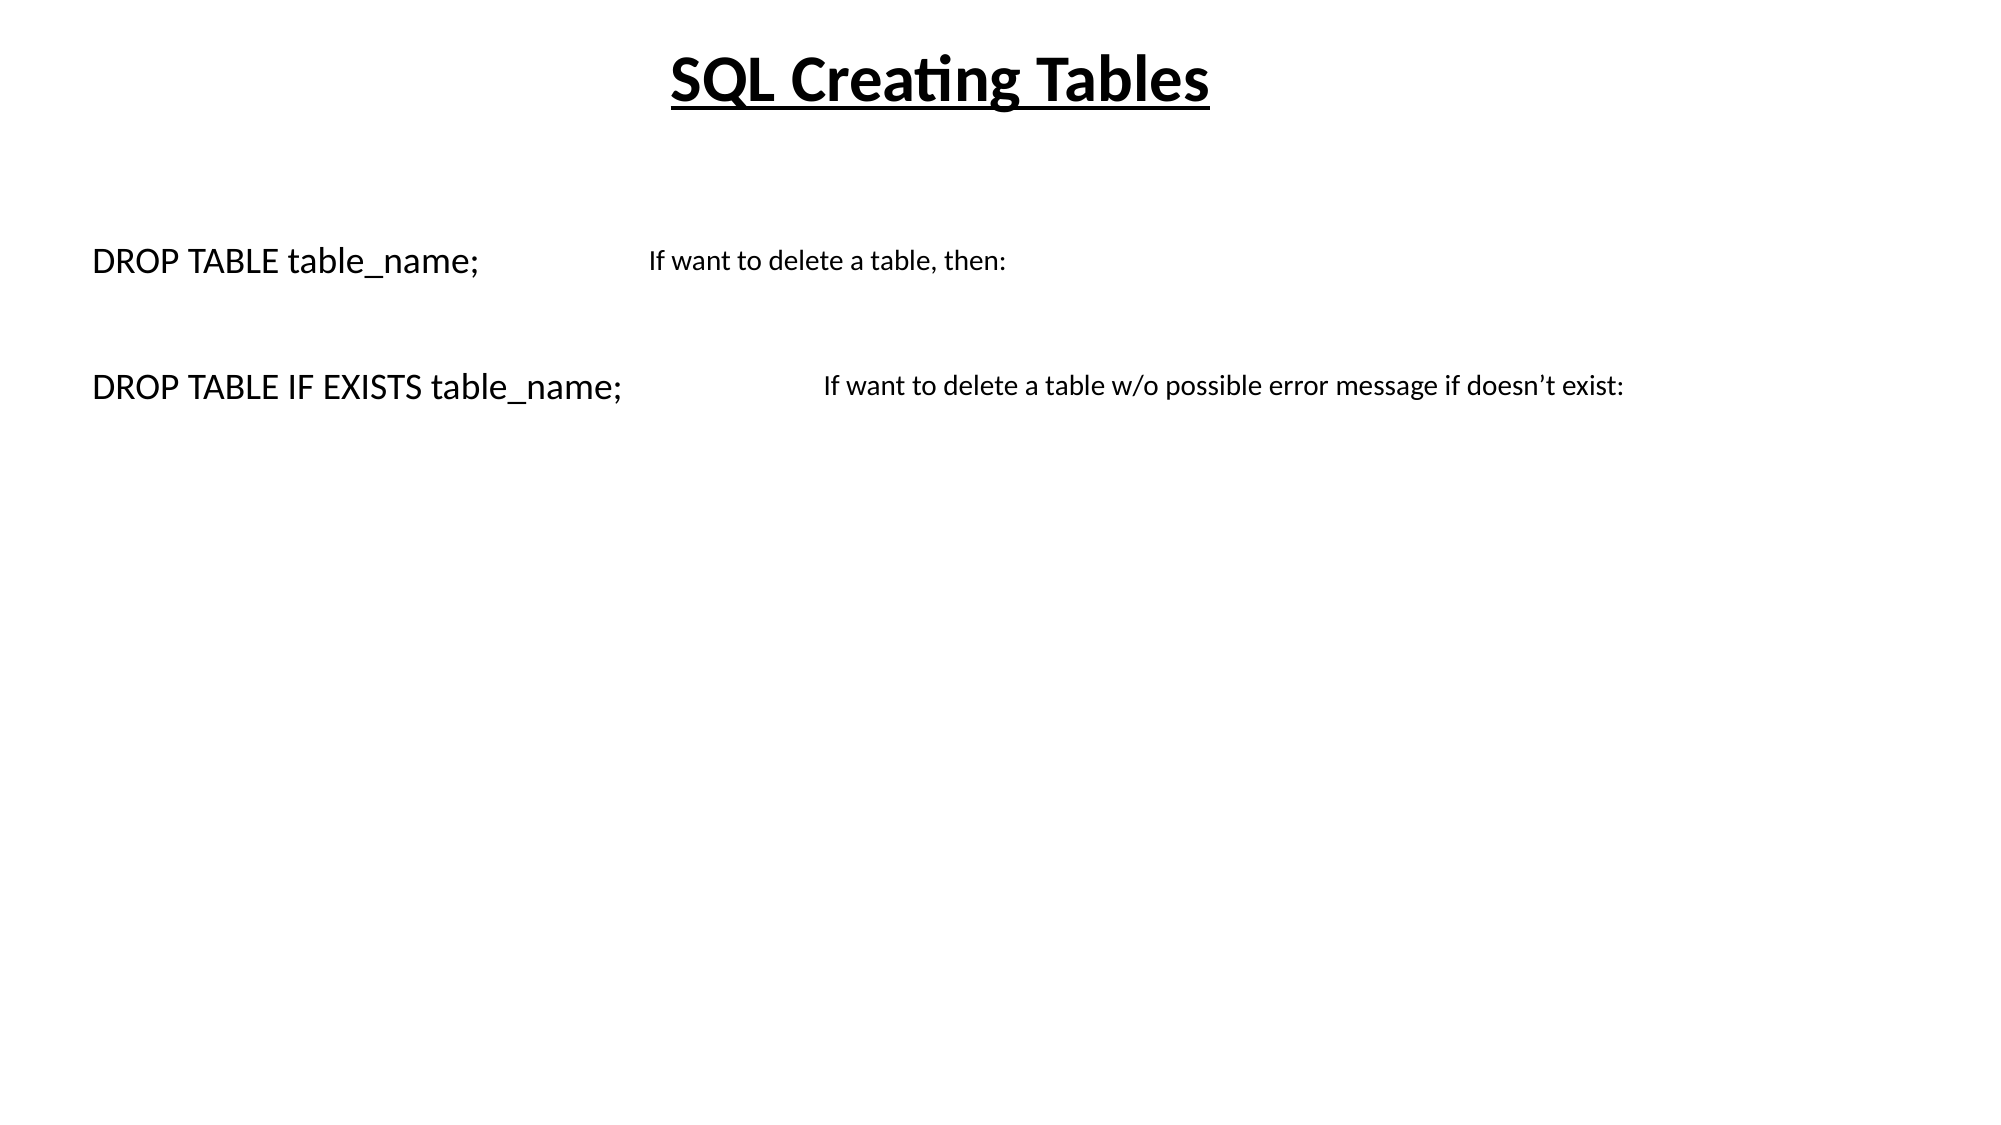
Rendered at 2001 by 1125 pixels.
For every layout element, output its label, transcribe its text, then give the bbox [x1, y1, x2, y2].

text_box DROP TABLE IF EXISTS table_name; [77, 354, 640, 415]
text_box DROP TABLE table_name; [77, 228, 531, 289]
text_box If want to delete a table w/o possible error message if doesn’t exist: [808, 358, 1687, 409]
text_box If want to delete a table, then: [634, 233, 1043, 284]
text_box SQL Creating Tables [655, 27, 1225, 123]
